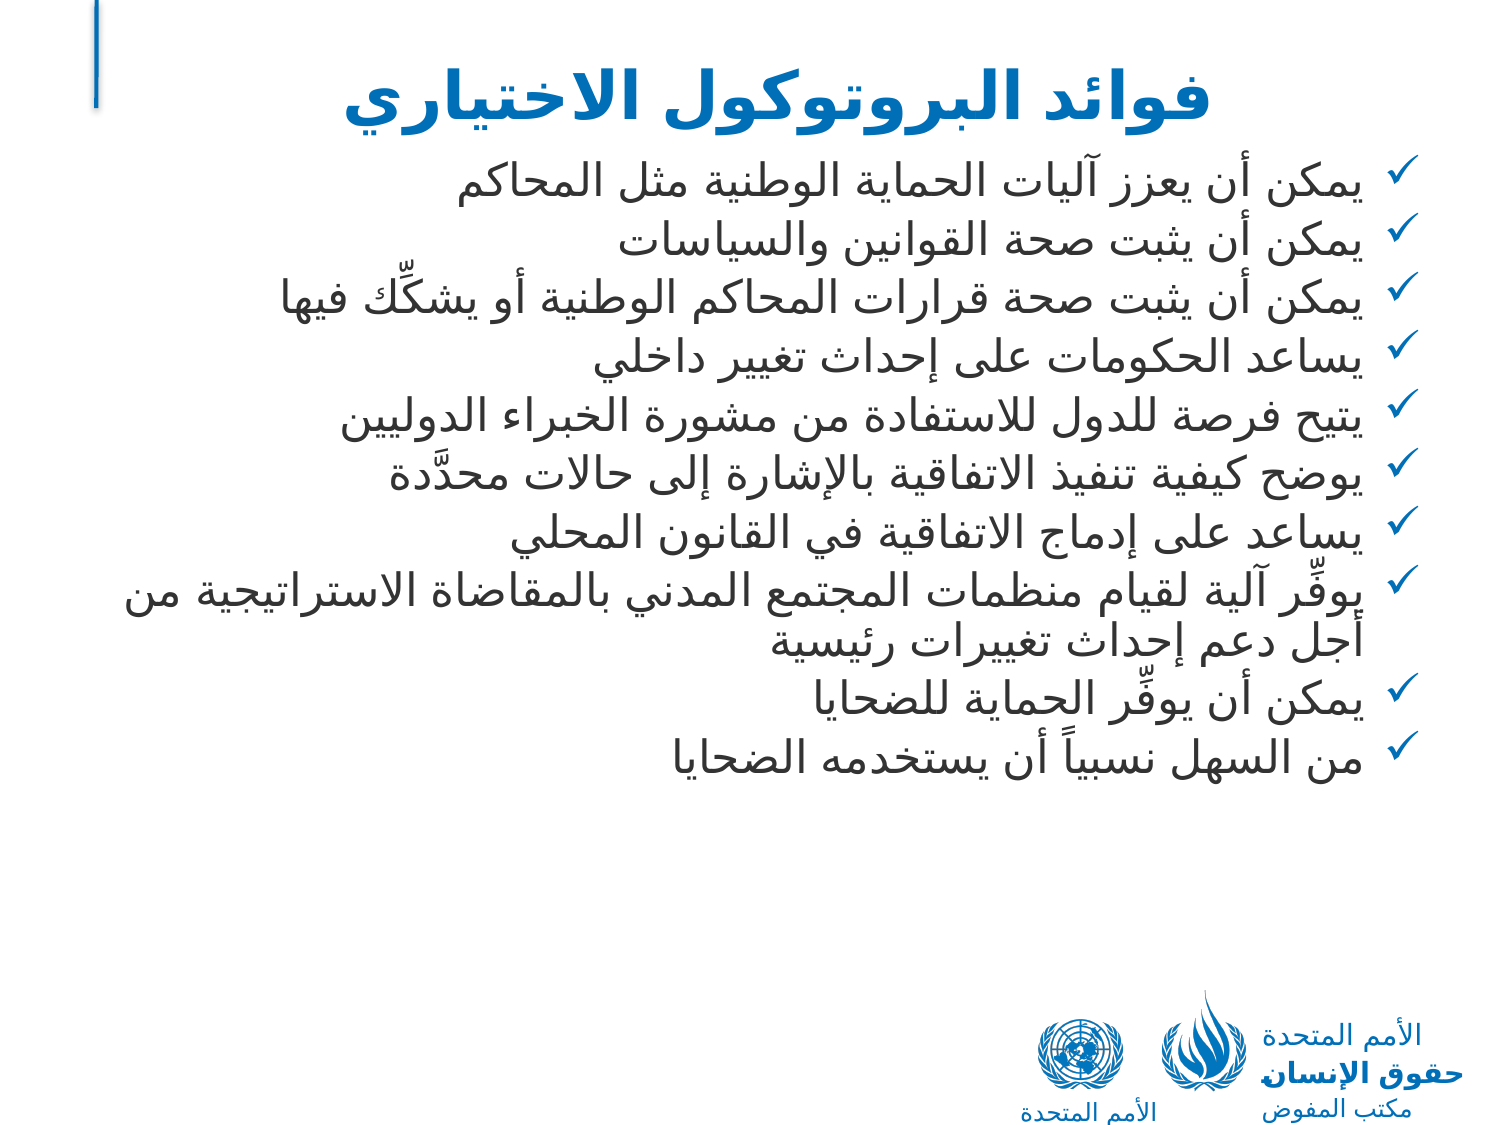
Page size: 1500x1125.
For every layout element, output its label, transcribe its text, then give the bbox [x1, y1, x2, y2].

picture [1037, 990, 1457, 1107]
text_box يمكن أن يعزز آليات الحماية الوطنية مثل المحاكم يمكن أن يثبت صحة القوانين والسياسات يمكن أن يثبت صحة قرارات المحاكم الوطنية أو يشكِّك فيها يساعد الحكومات على إحداث تغيير داخلي يتيح فرصة للدول للاستفادة من مشورة الخبراء الدوليين يوضح كيفية تنفيذ الاتفاقية بالإشارة إلى حالات محدَّدة يساعد على إدماج الاتفاقية في القانون المحلي يوفِّر آلية لقيام منظمات المجتمع المدني بالمقاضاة الاستراتيجية من أجل دعم إحداث تغييرات رئيسية يمكن أن يوفِّر الحماية للضحايا من السهل نسبياً أن يستخدمه الضحايا [74, 149, 1437, 1001]
title فوائد البروتوكول الاختياري [121, 45, 1437, 149]
text_box الأمم المتحدة حقوق الإنسان مكتب المفوض السامي [1246, 1009, 1500, 1098]
text_box الأمم المتحدة [982, 1089, 1195, 1125]
